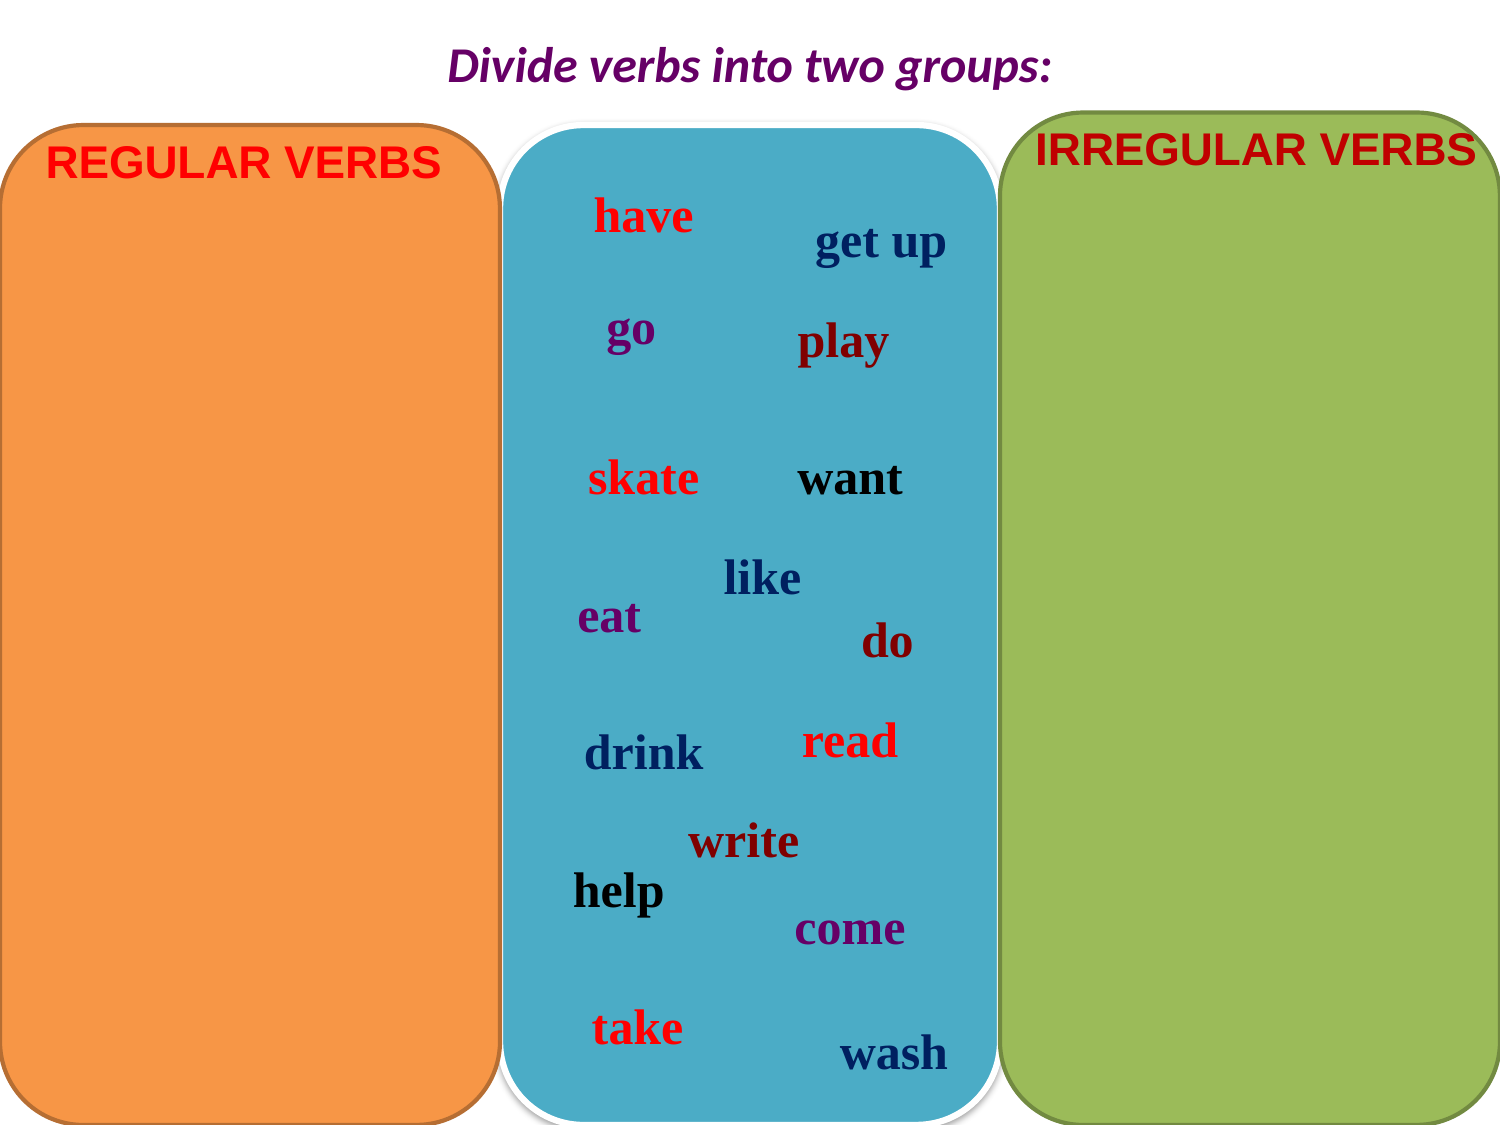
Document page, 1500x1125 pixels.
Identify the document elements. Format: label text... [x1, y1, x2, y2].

text_box get up [799, 199, 963, 275]
text_box take [512, 987, 763, 1063]
text_box have [524, 174, 763, 250]
text_box write [650, 799, 838, 875]
text_box go [549, 287, 713, 363]
text_box want [750, 437, 950, 513]
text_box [0, 124, 501, 1125]
text_box [504, 121, 994, 1125]
text_box read [762, 699, 938, 775]
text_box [999, 112, 1500, 1125]
text_box do [825, 599, 950, 675]
text_box skate [549, 437, 738, 513]
text_box come [737, 887, 963, 963]
text_box Divide verbs into two groups: [212, 24, 1288, 100]
text_box drink [549, 712, 738, 788]
text_box help [537, 849, 700, 925]
text_box eat [562, 574, 688, 650]
text_box play [737, 299, 950, 375]
text_box like [675, 537, 850, 613]
text_box wash [824, 1012, 975, 1088]
